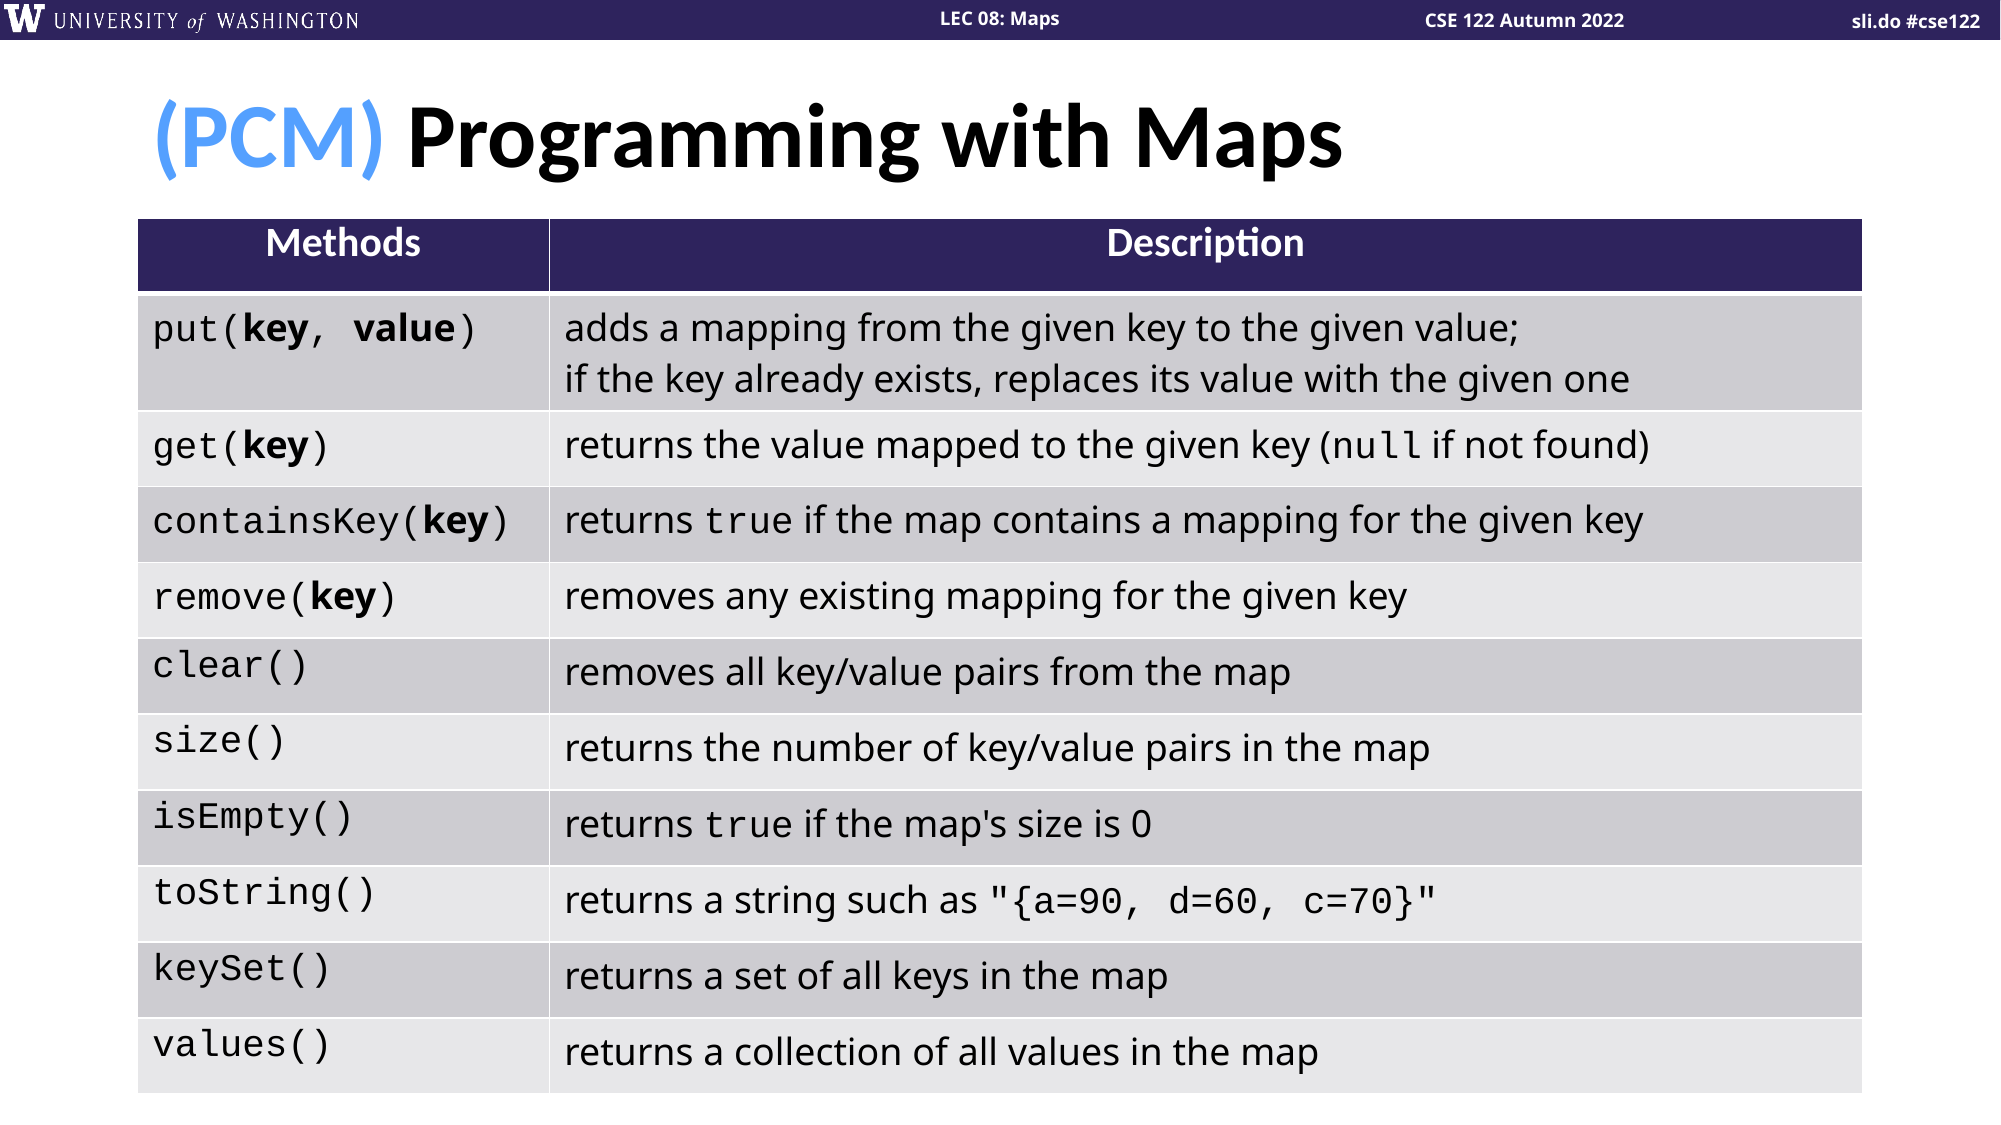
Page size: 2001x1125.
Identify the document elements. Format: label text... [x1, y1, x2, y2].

picture [4, 4, 358, 33]
table_cell clear() [138, 639, 549, 713]
table_cell returns the value mapped to the given key (null if not found) [550, 412, 1862, 486]
title (PCM) Programming with Maps [137, 74, 1863, 200]
table_cell returns true if the map's size is 0 [550, 791, 1862, 865]
table_cell containsKey(key) [138, 487, 549, 562]
table_cell removes all key/value pairs from the map [550, 639, 1862, 713]
table_cell keySet() [138, 943, 549, 1017]
table_cell returns a collection of all values in the map [550, 1019, 1862, 1093]
table_cell removes any existing mapping for the given key [550, 563, 1862, 637]
table_cell put(key, value) [138, 296, 549, 410]
table_cell adds a mapping from the given key to the given value; if the key already exists, replaces its value with the given one [550, 296, 1862, 410]
table_cell isEmpty() [138, 791, 549, 865]
table_cell remove(key) [138, 563, 549, 637]
table_header Methods [138, 219, 549, 291]
table_cell returns a set of all keys in the map [550, 943, 1862, 1017]
table_cell returns a string such as "{a=90, d=60, c=70}" [550, 867, 1862, 941]
table_header Description [550, 219, 1862, 291]
table_cell get(key) [138, 412, 549, 486]
table_cell values() [138, 1019, 549, 1093]
table_cell returns the number of key/value pairs in the map [550, 715, 1862, 789]
table_cell size() [138, 715, 549, 789]
table_cell toString() [138, 867, 549, 941]
table_cell returns true if the map contains a mapping for the given key [550, 487, 1862, 562]
